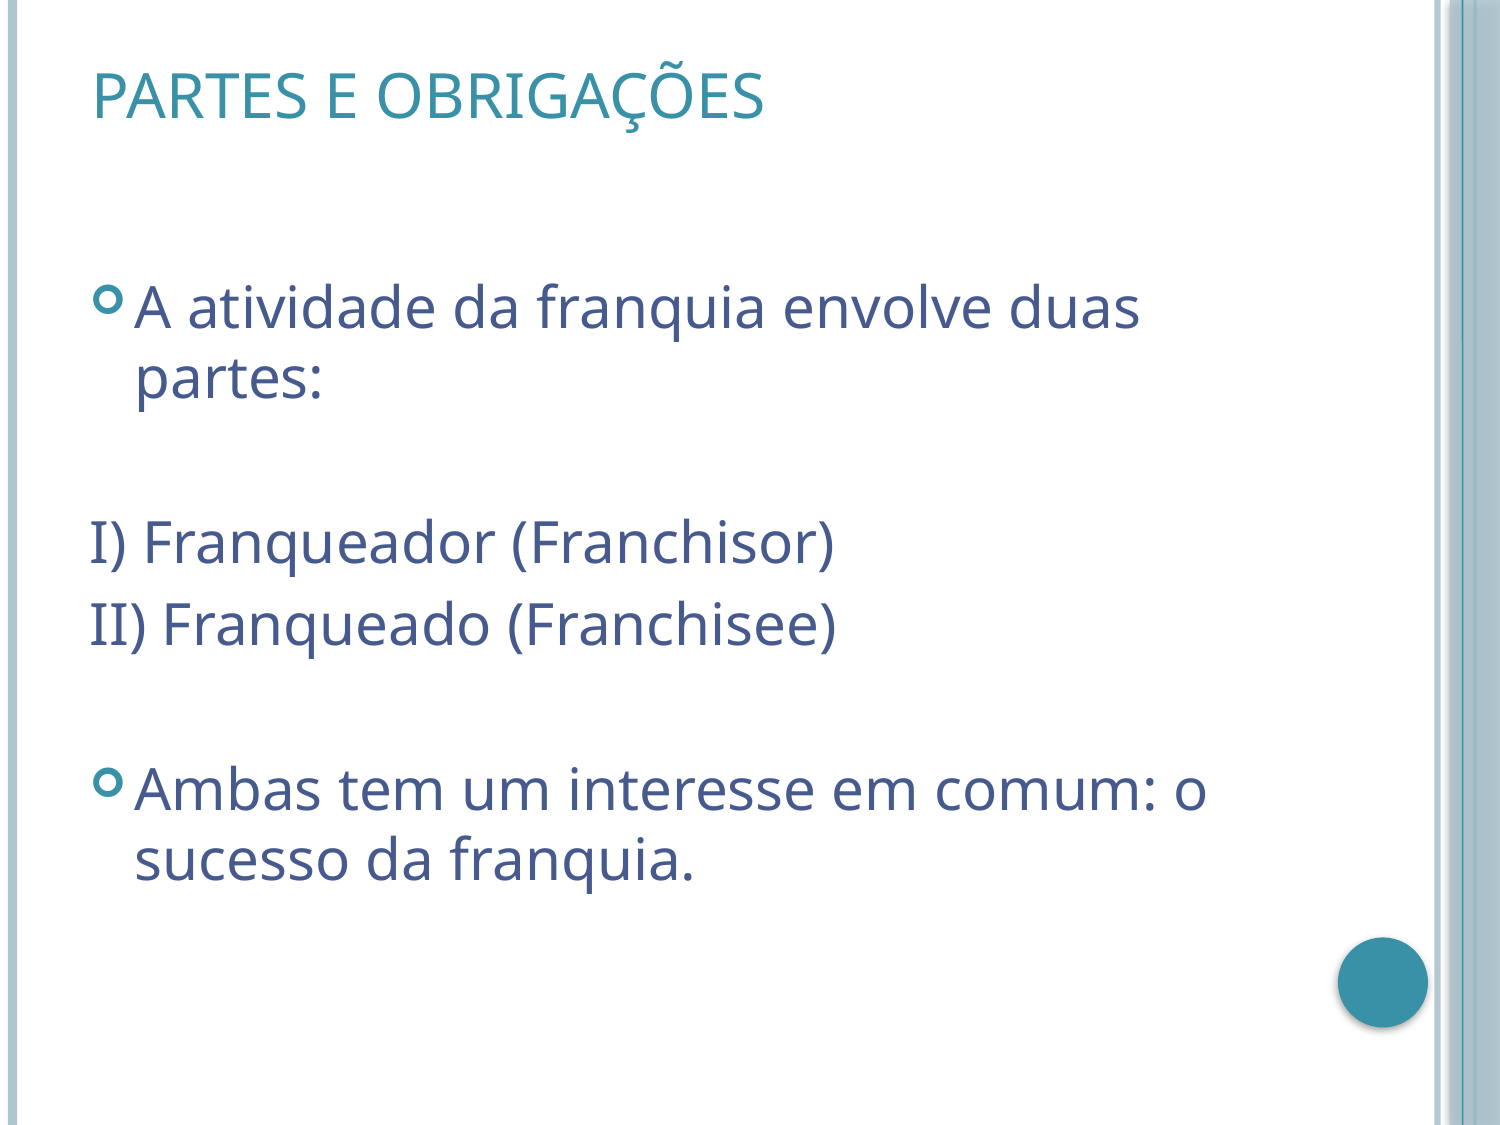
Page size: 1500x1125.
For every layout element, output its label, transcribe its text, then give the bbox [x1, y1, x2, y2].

list A atividade da franquia envolve duas partes: I) Franqueador (Franchisor) II) Franqueado (Franchisee) Ambas tem um interesse em comum: o sucesso da franquia. [75, 262, 1300, 1062]
title Partes e Obrigações [76, 30, 1302, 139]
